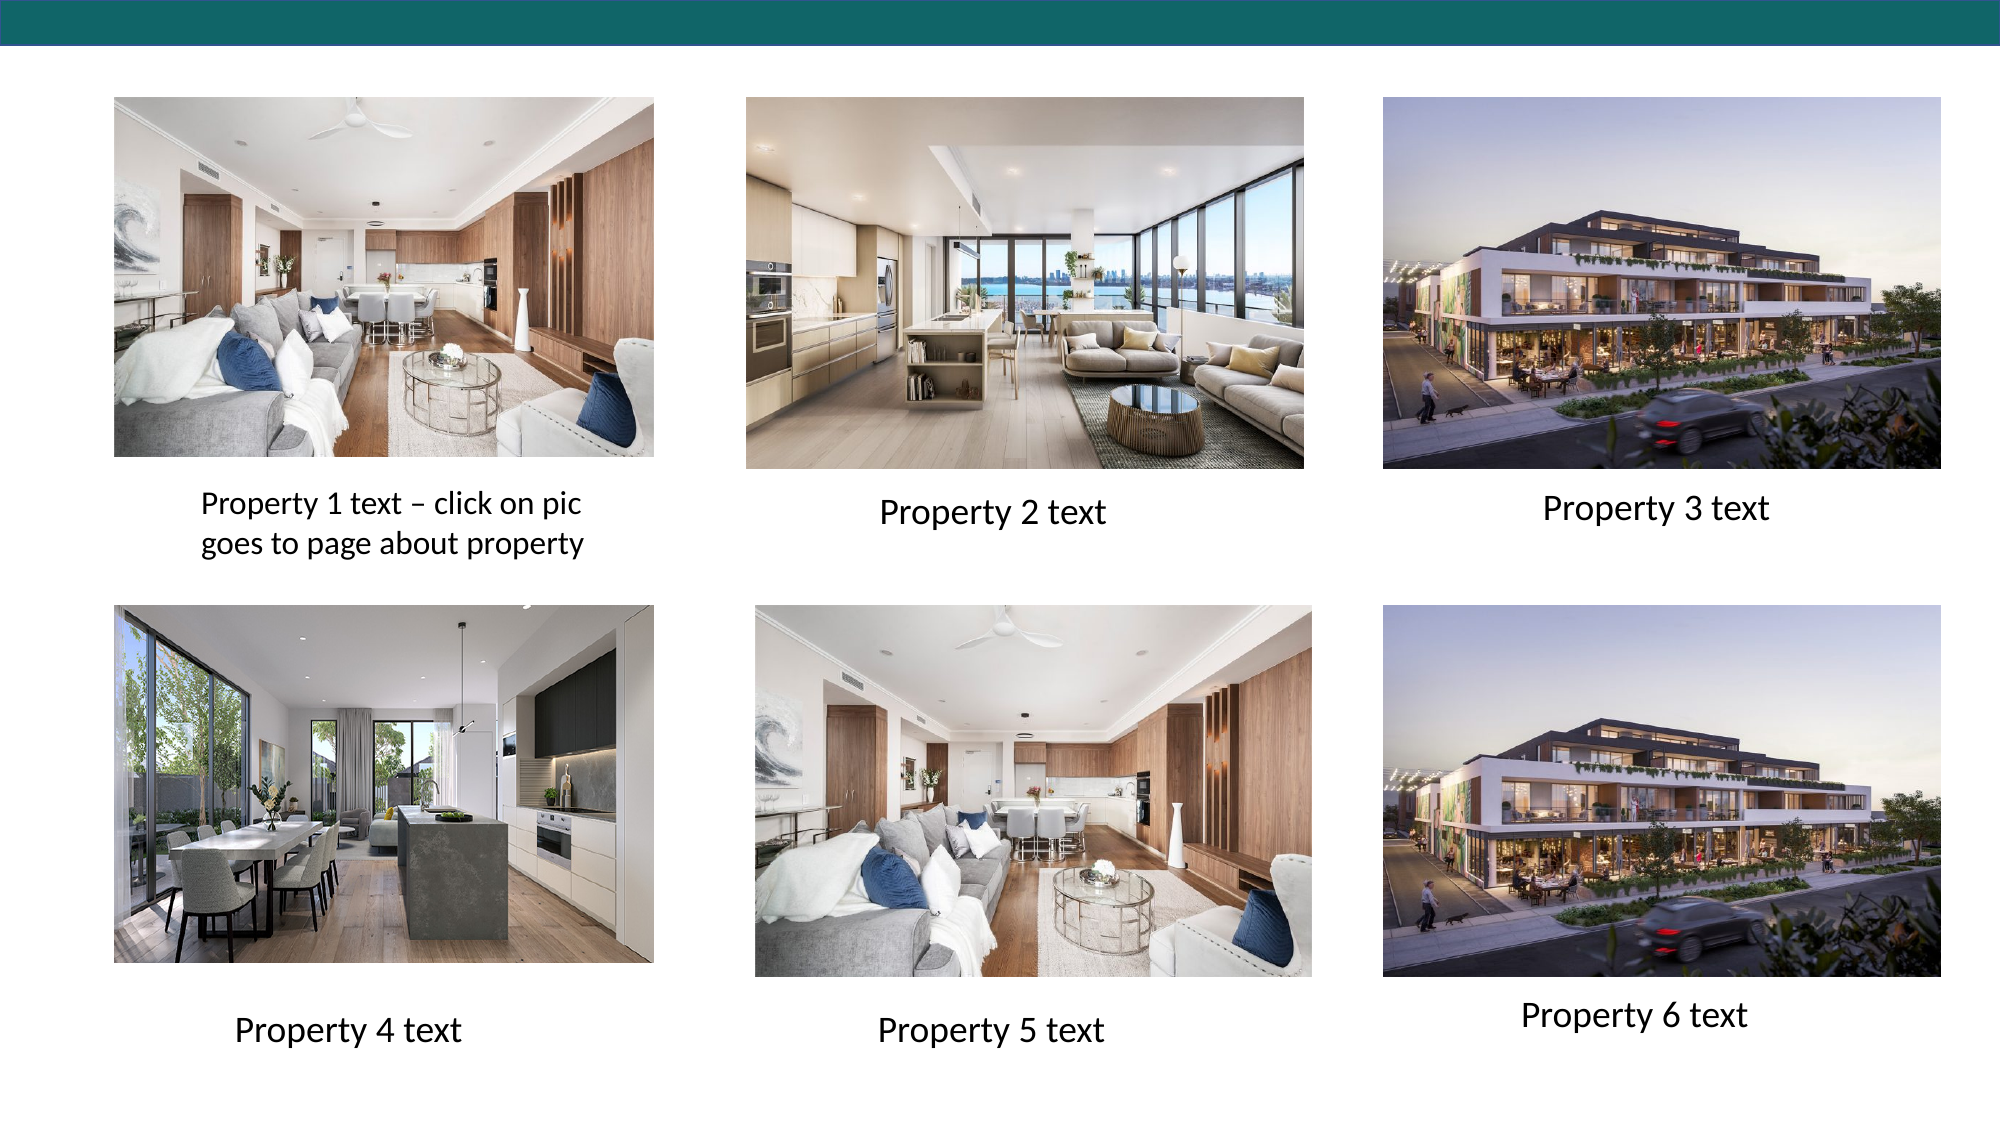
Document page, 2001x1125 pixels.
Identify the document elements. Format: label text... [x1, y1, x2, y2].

picture [746, 97, 1304, 469]
text_box Property 2 text [864, 479, 1226, 540]
picture [1383, 97, 1941, 469]
text_box Property 5 text [863, 998, 1225, 1058]
picture [113, 97, 654, 457]
text_box Property 4 text [220, 998, 582, 1058]
text_box Property 1 text – click on pic goes to page about property [186, 474, 616, 569]
picture [113, 605, 654, 963]
text_box Property 3 text [1528, 475, 1889, 536]
text_box [0, 0, 2000, 46]
picture [755, 605, 1312, 977]
picture [1383, 605, 1941, 977]
text_box Property 6 text [1506, 982, 1868, 1043]
